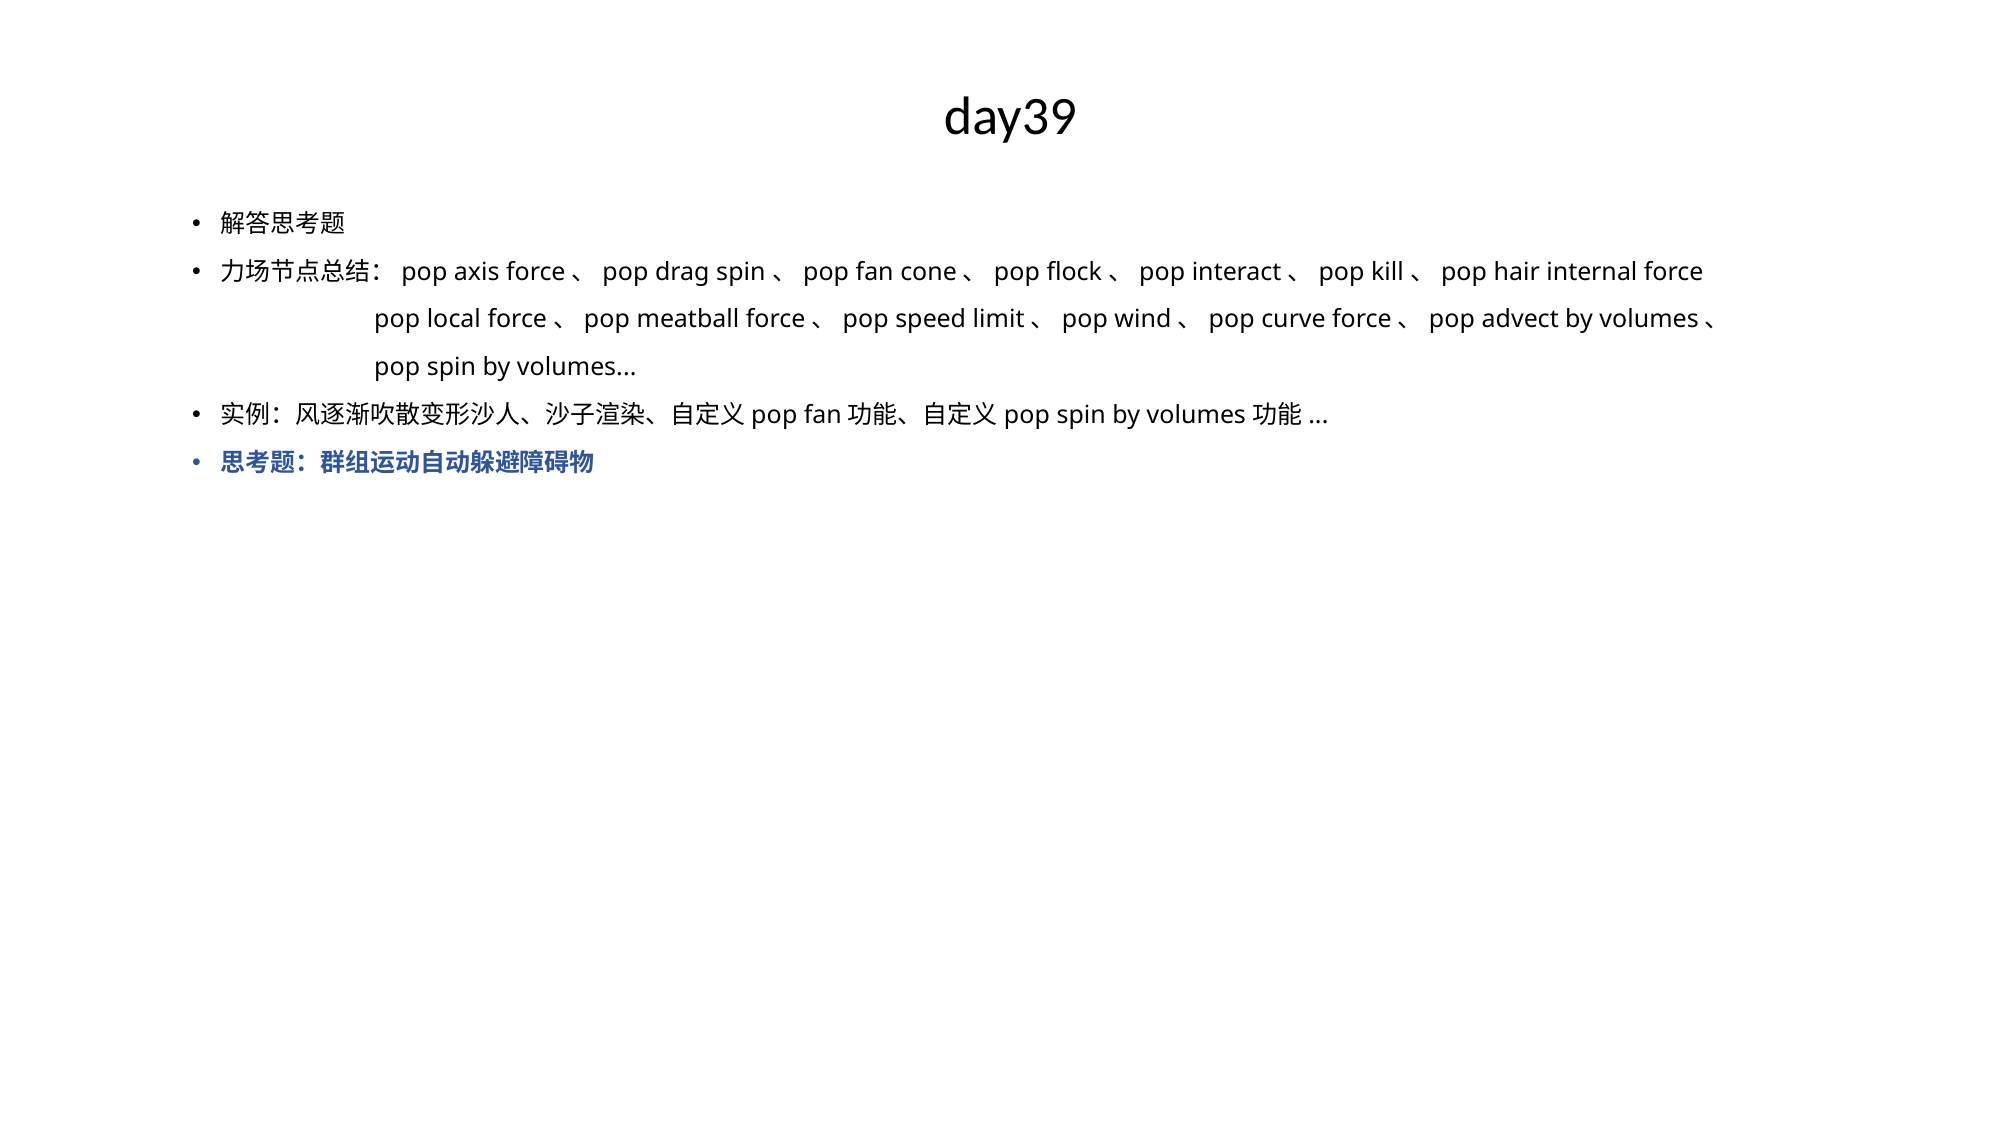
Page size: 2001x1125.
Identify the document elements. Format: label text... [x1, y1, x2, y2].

title day39 [711, 41, 1309, 154]
subtitle 解答思考题 力场节点总结：pop axis force、pop drag spin、pop fan cone、pop flock、pop interact、pop kill、pop hair internal force pop local force、pop meatball force、pop speed limit、pop wind、pop curve force、pop advect by volumes、 pop spin by volumes... 实例：风逐渐吹散变形沙人、沙子渲染、自定义pop fan功能、自定义pop spin by volumes功能... 思考题：群组运动自动躲避障碍物 [176, 203, 1815, 903]
